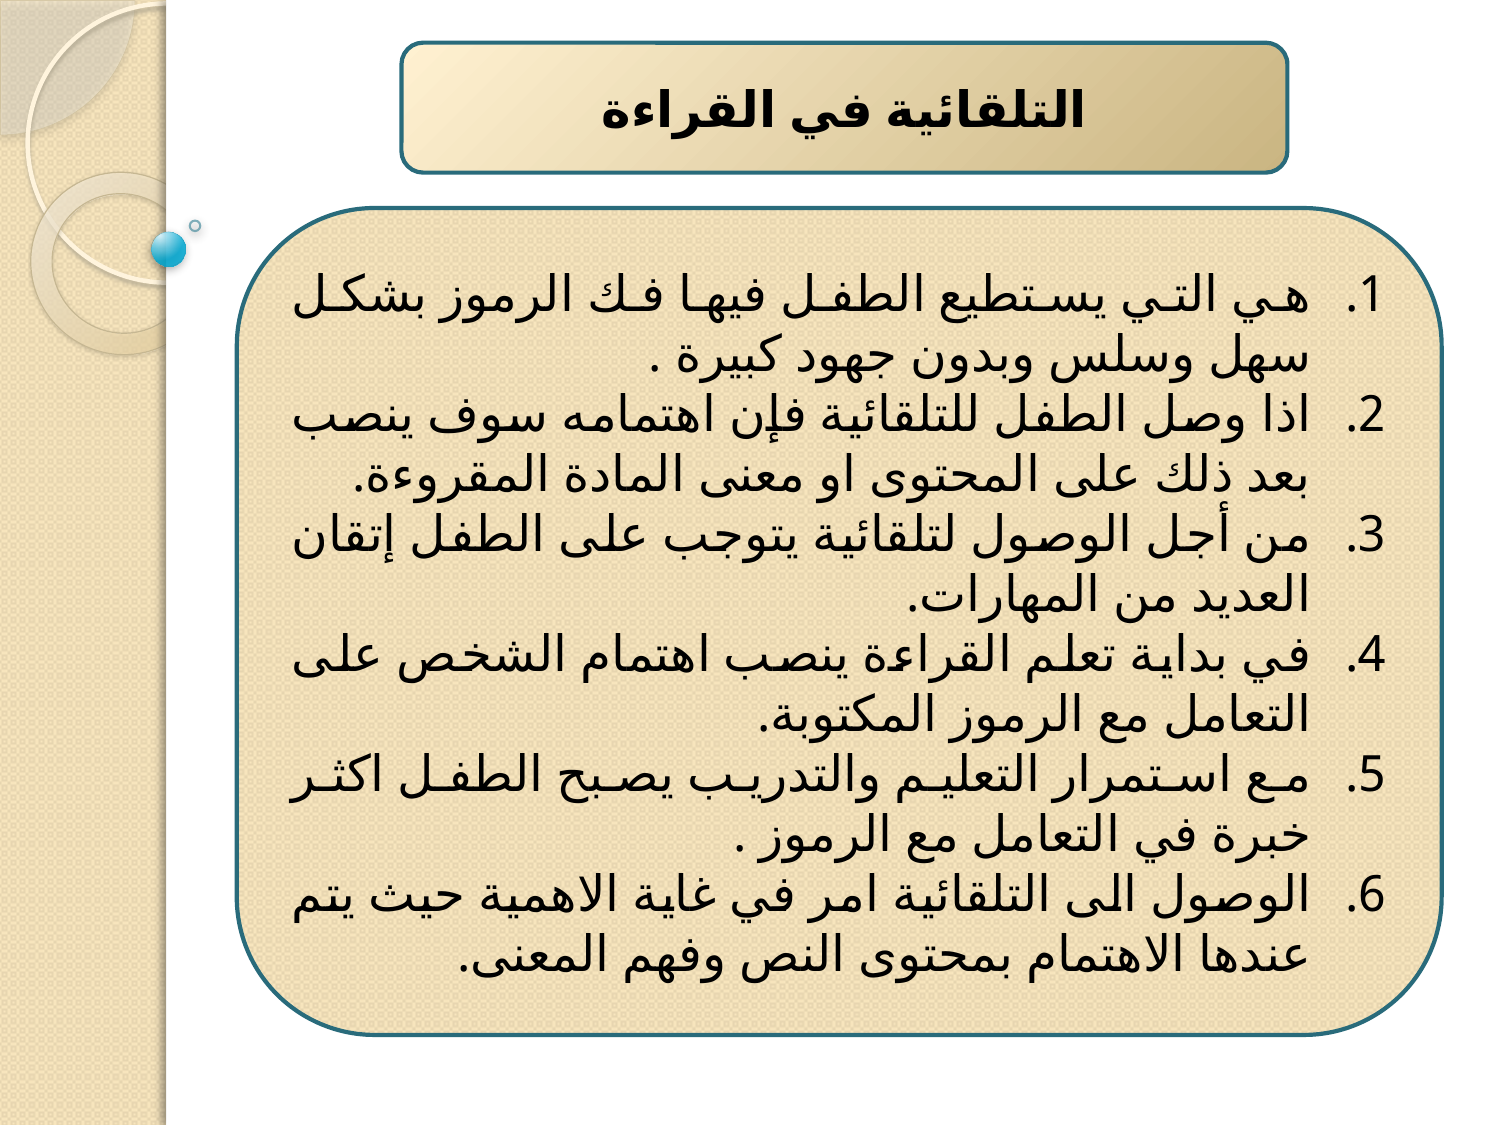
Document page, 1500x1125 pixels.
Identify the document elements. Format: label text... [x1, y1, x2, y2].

text_box التلقائية في القراءة [399, 40, 1290, 175]
text_box هي التي يستطيع الطفل فيها فك الرموز بشكل سهل وسلس وبدون جهود كبيرة . اذا وصل الطفل للتلقائية فإن اهتمامه سوف ينصب بعد ذلك على المحتوى او معنى المادة المقروءة. من أجل الوصول لتلقائية يتوجب على الطفل إتقان العديد من المهارات. في بداية تعلم القراءة ينصب اهتمام الشخص على التعامل مع الرموز المكتوبة. مع استمرار التعليم والتدريب يصبح الطفل اكثر خبرة في التعامل مع الرموز . الوصول الى التلقائية امر في غاية الاهمية حيث يتم عندها الاهتمام بمحتوى النص وفهم المعنى. [234, 205, 1444, 1038]
